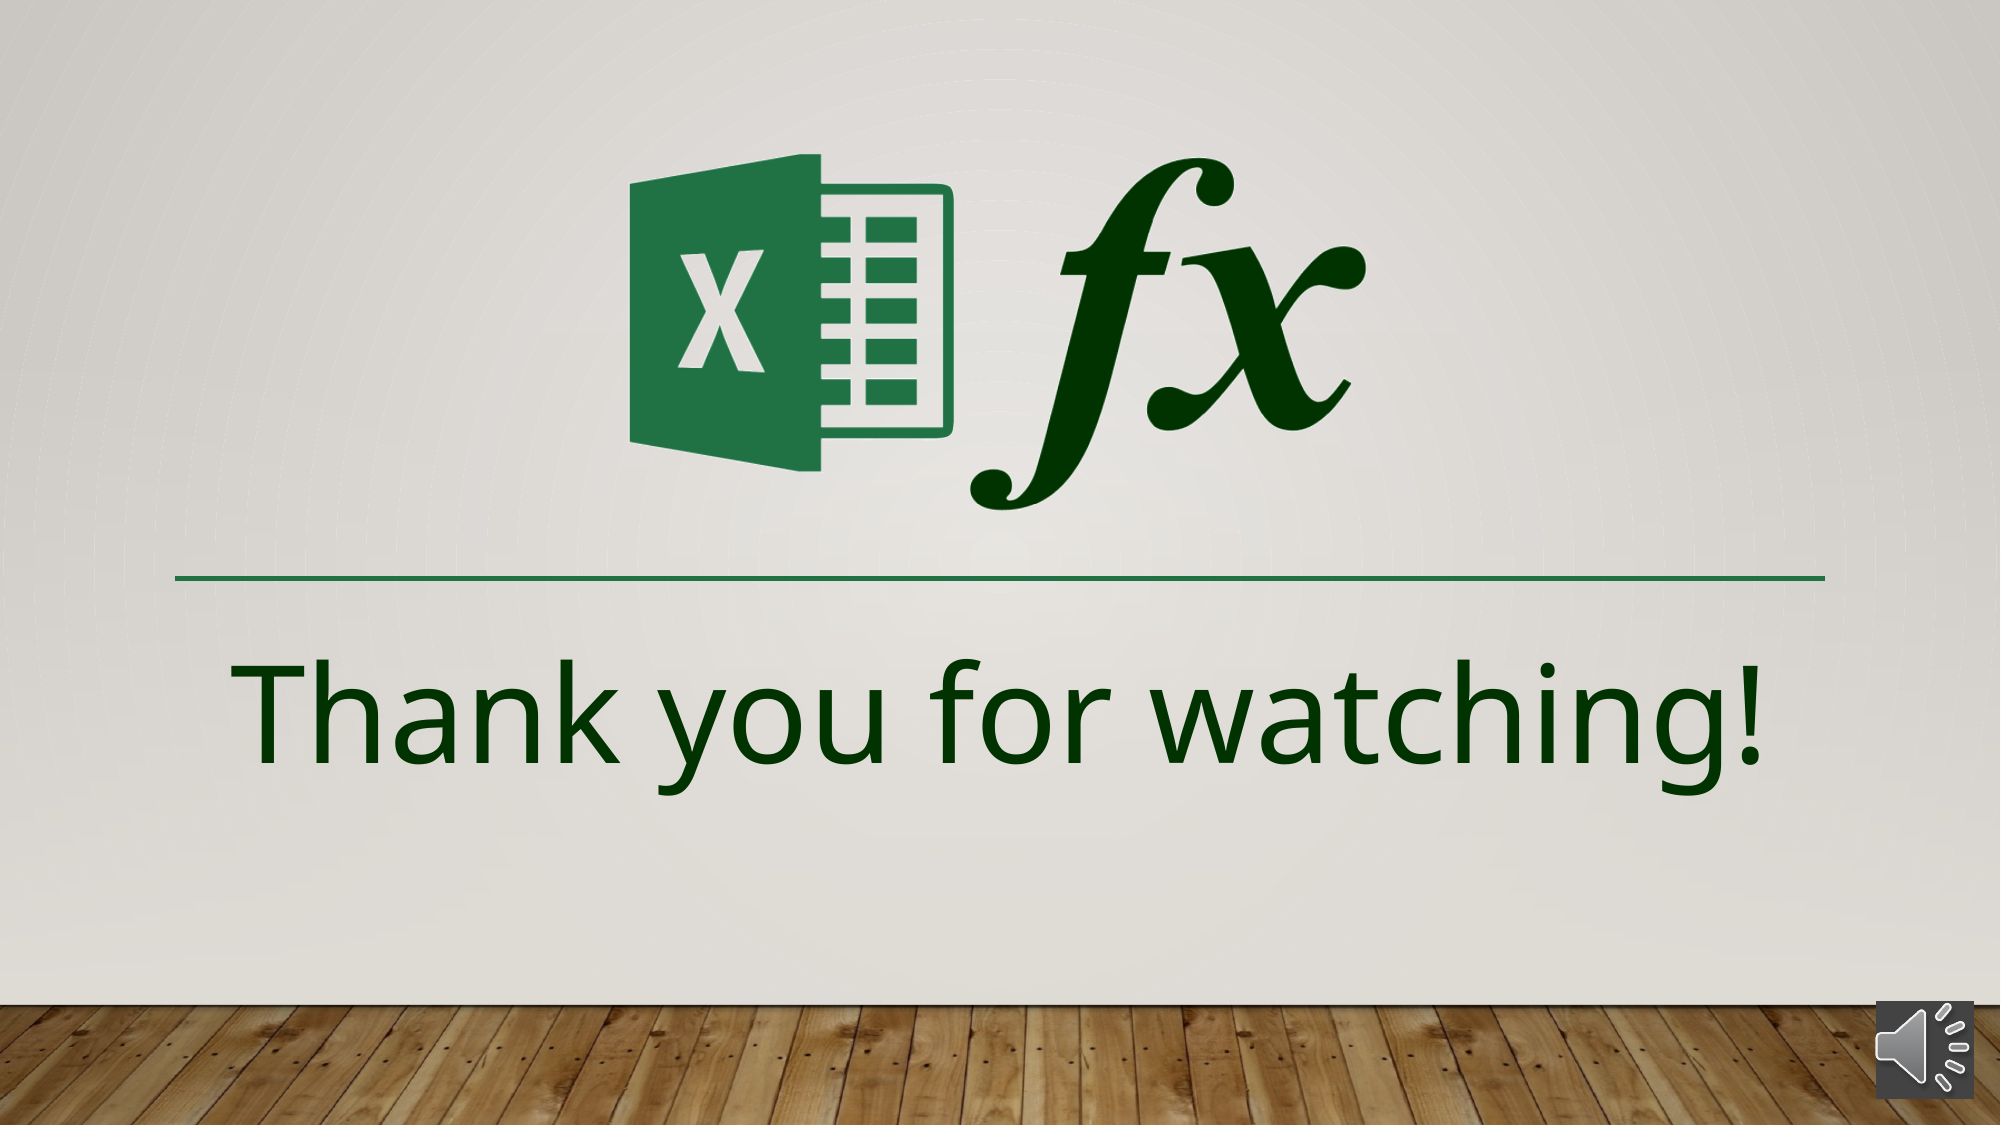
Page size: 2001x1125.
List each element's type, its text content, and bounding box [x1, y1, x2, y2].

title Thank you for watching! [0, 637, 2000, 793]
picture [0, 999, 2000, 1125]
picture [621, 137, 1379, 522]
